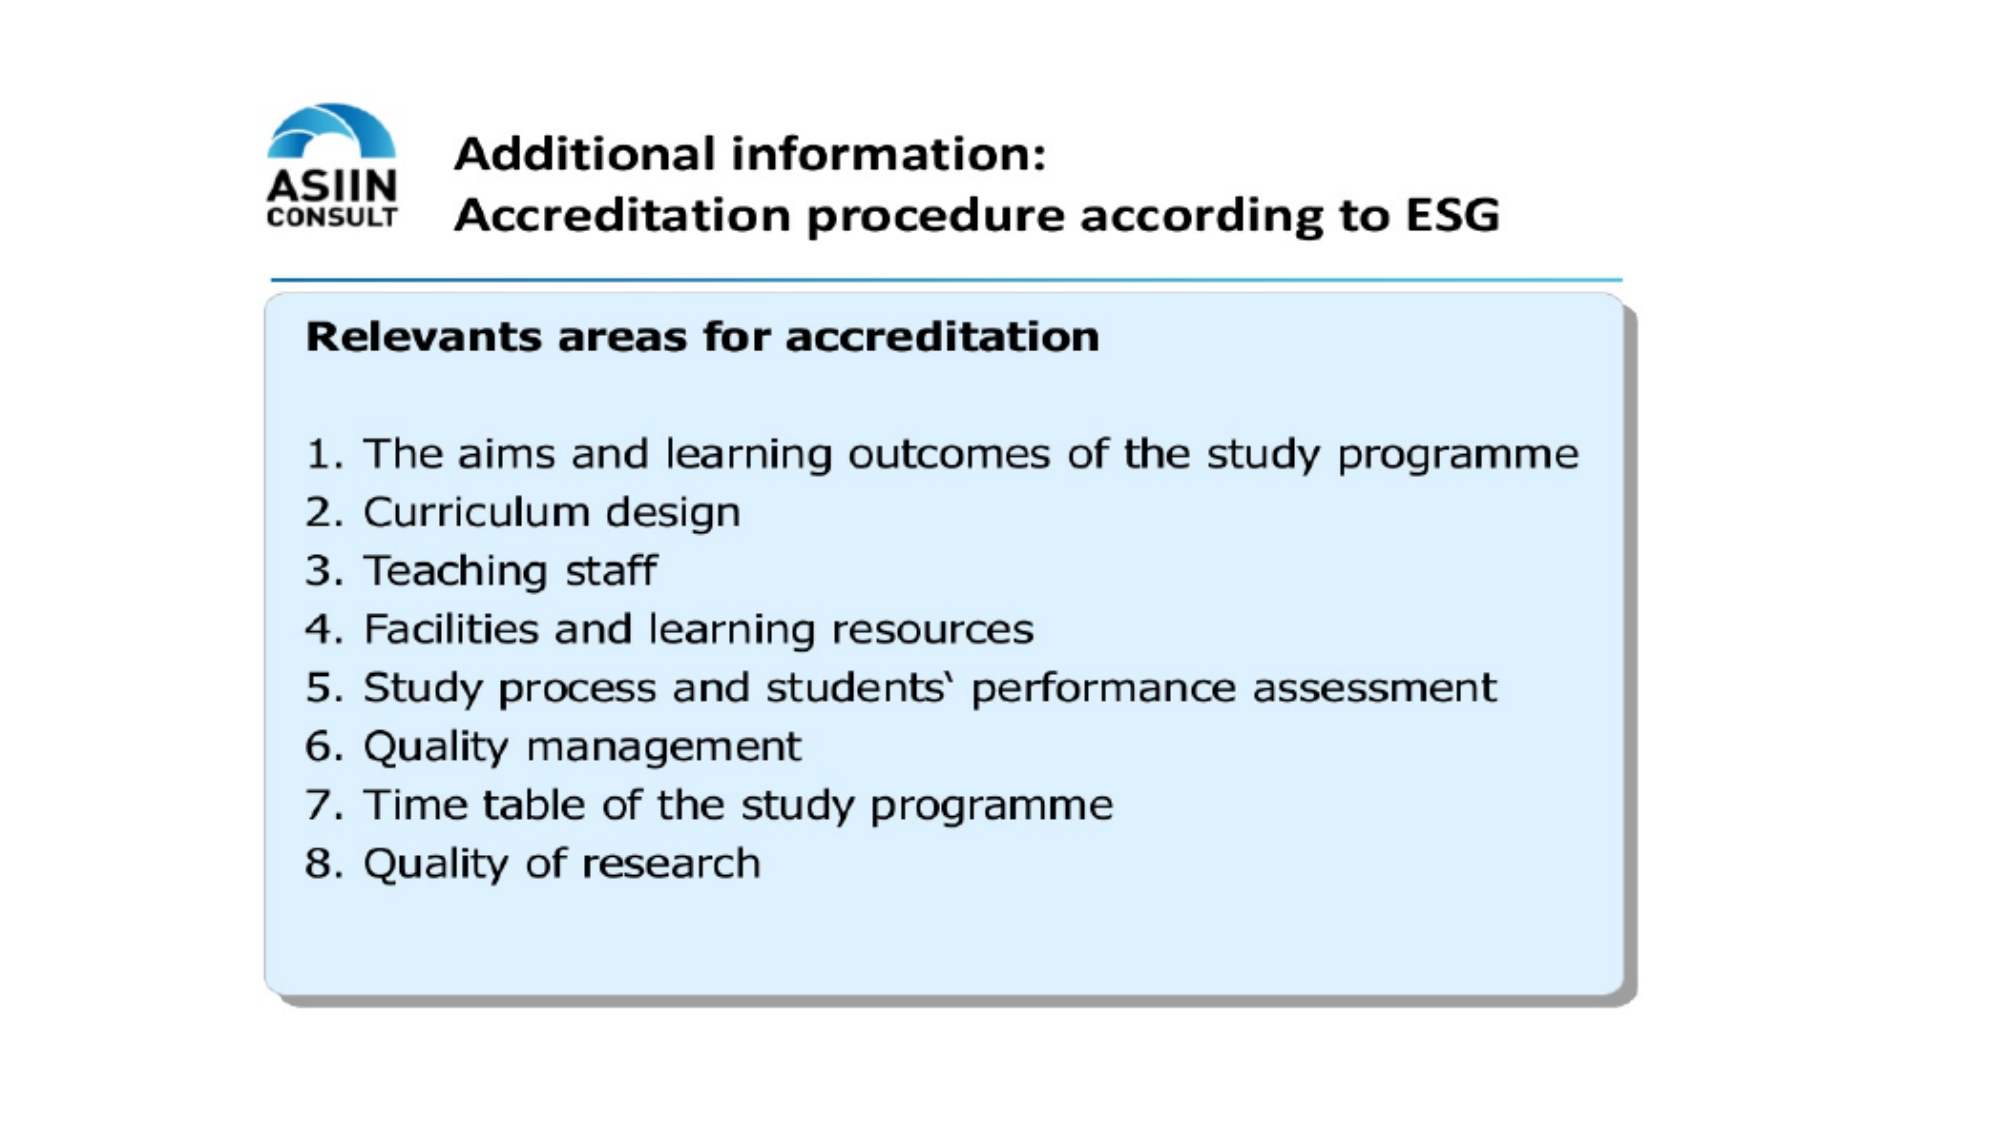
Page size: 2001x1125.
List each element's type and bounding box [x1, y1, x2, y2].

picture [230, 92, 1690, 1015]
